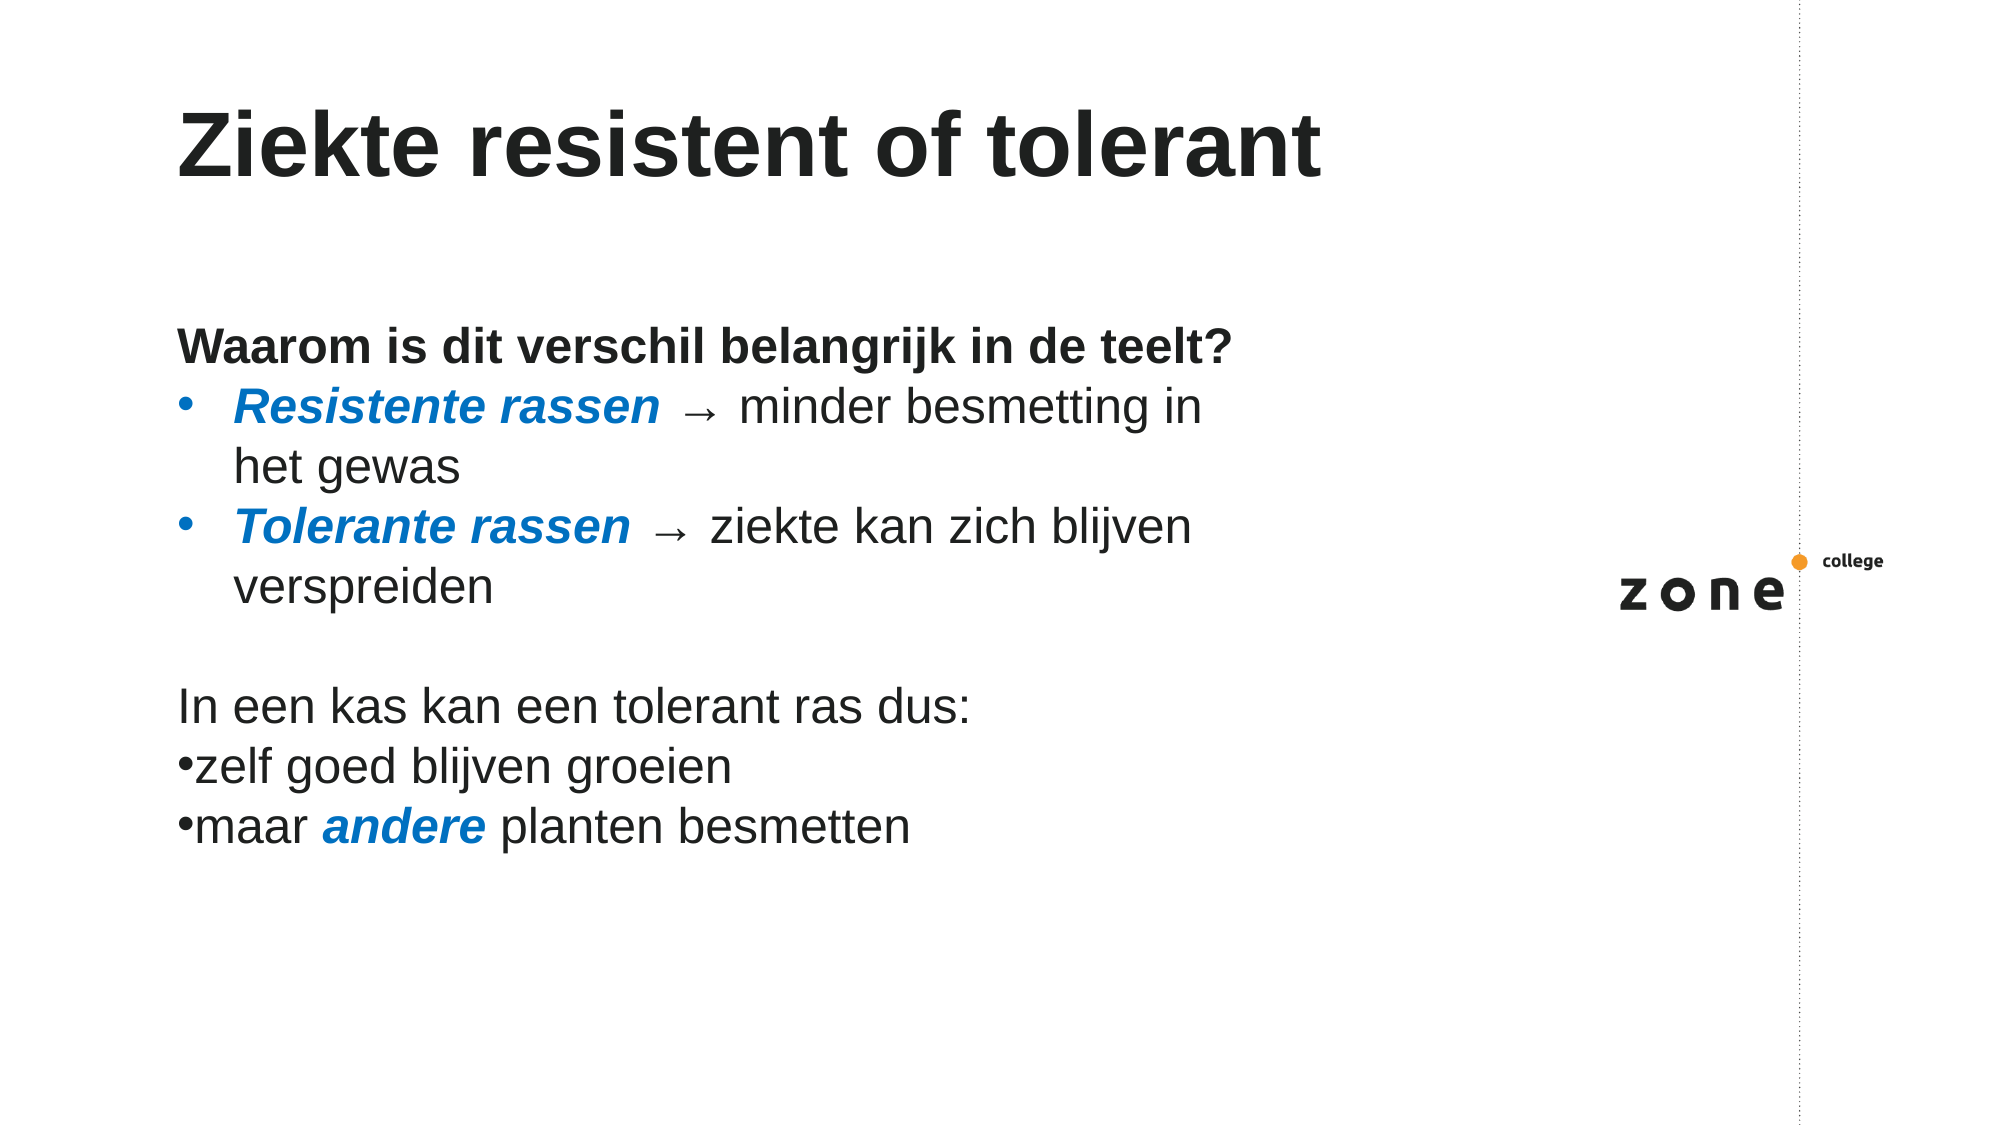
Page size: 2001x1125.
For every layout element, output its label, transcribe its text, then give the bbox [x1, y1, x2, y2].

list Waarom is dit verschil belangrijk in de teelt? Resistente rassen → minder besmetting in het gewas Tolerante rassen → ziekte kan zich blijven verspreiden In een kas kan een tolerant ras dus: zelf goed blijven groeien maar andere planten besmetten [177, 313, 1269, 1091]
title Ziekte resistent of tolerant [177, 97, 1471, 261]
picture [1596, 0, 2001, 1125]
